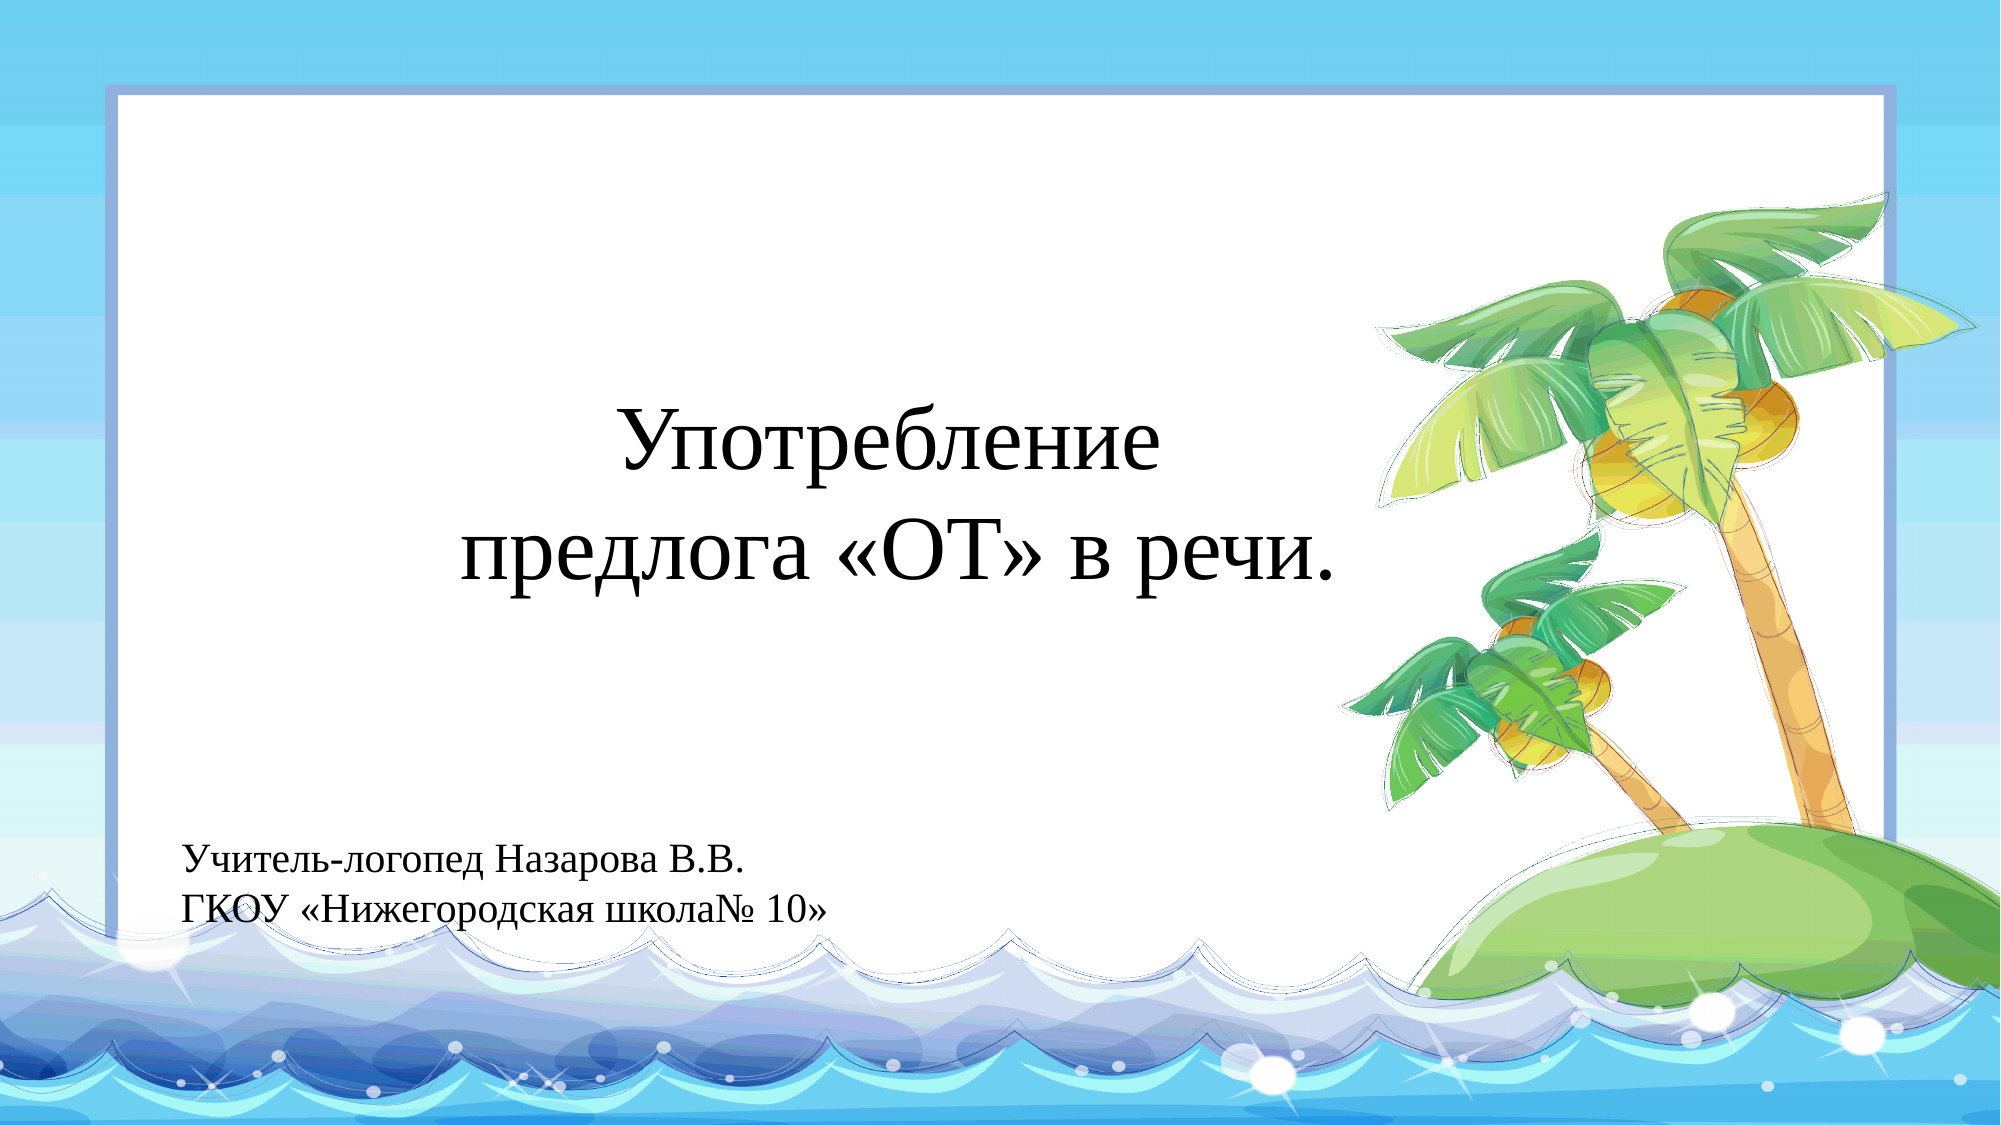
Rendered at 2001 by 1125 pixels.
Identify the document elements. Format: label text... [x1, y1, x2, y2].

picture [0, 0, 2001, 1125]
text_box Употребление предлога «ОТ» в речи. [185, 370, 1615, 605]
text_box Учитель-логопед Назарова В.В. ГКОУ «Нижегородская школа№ 10» [166, 823, 900, 938]
